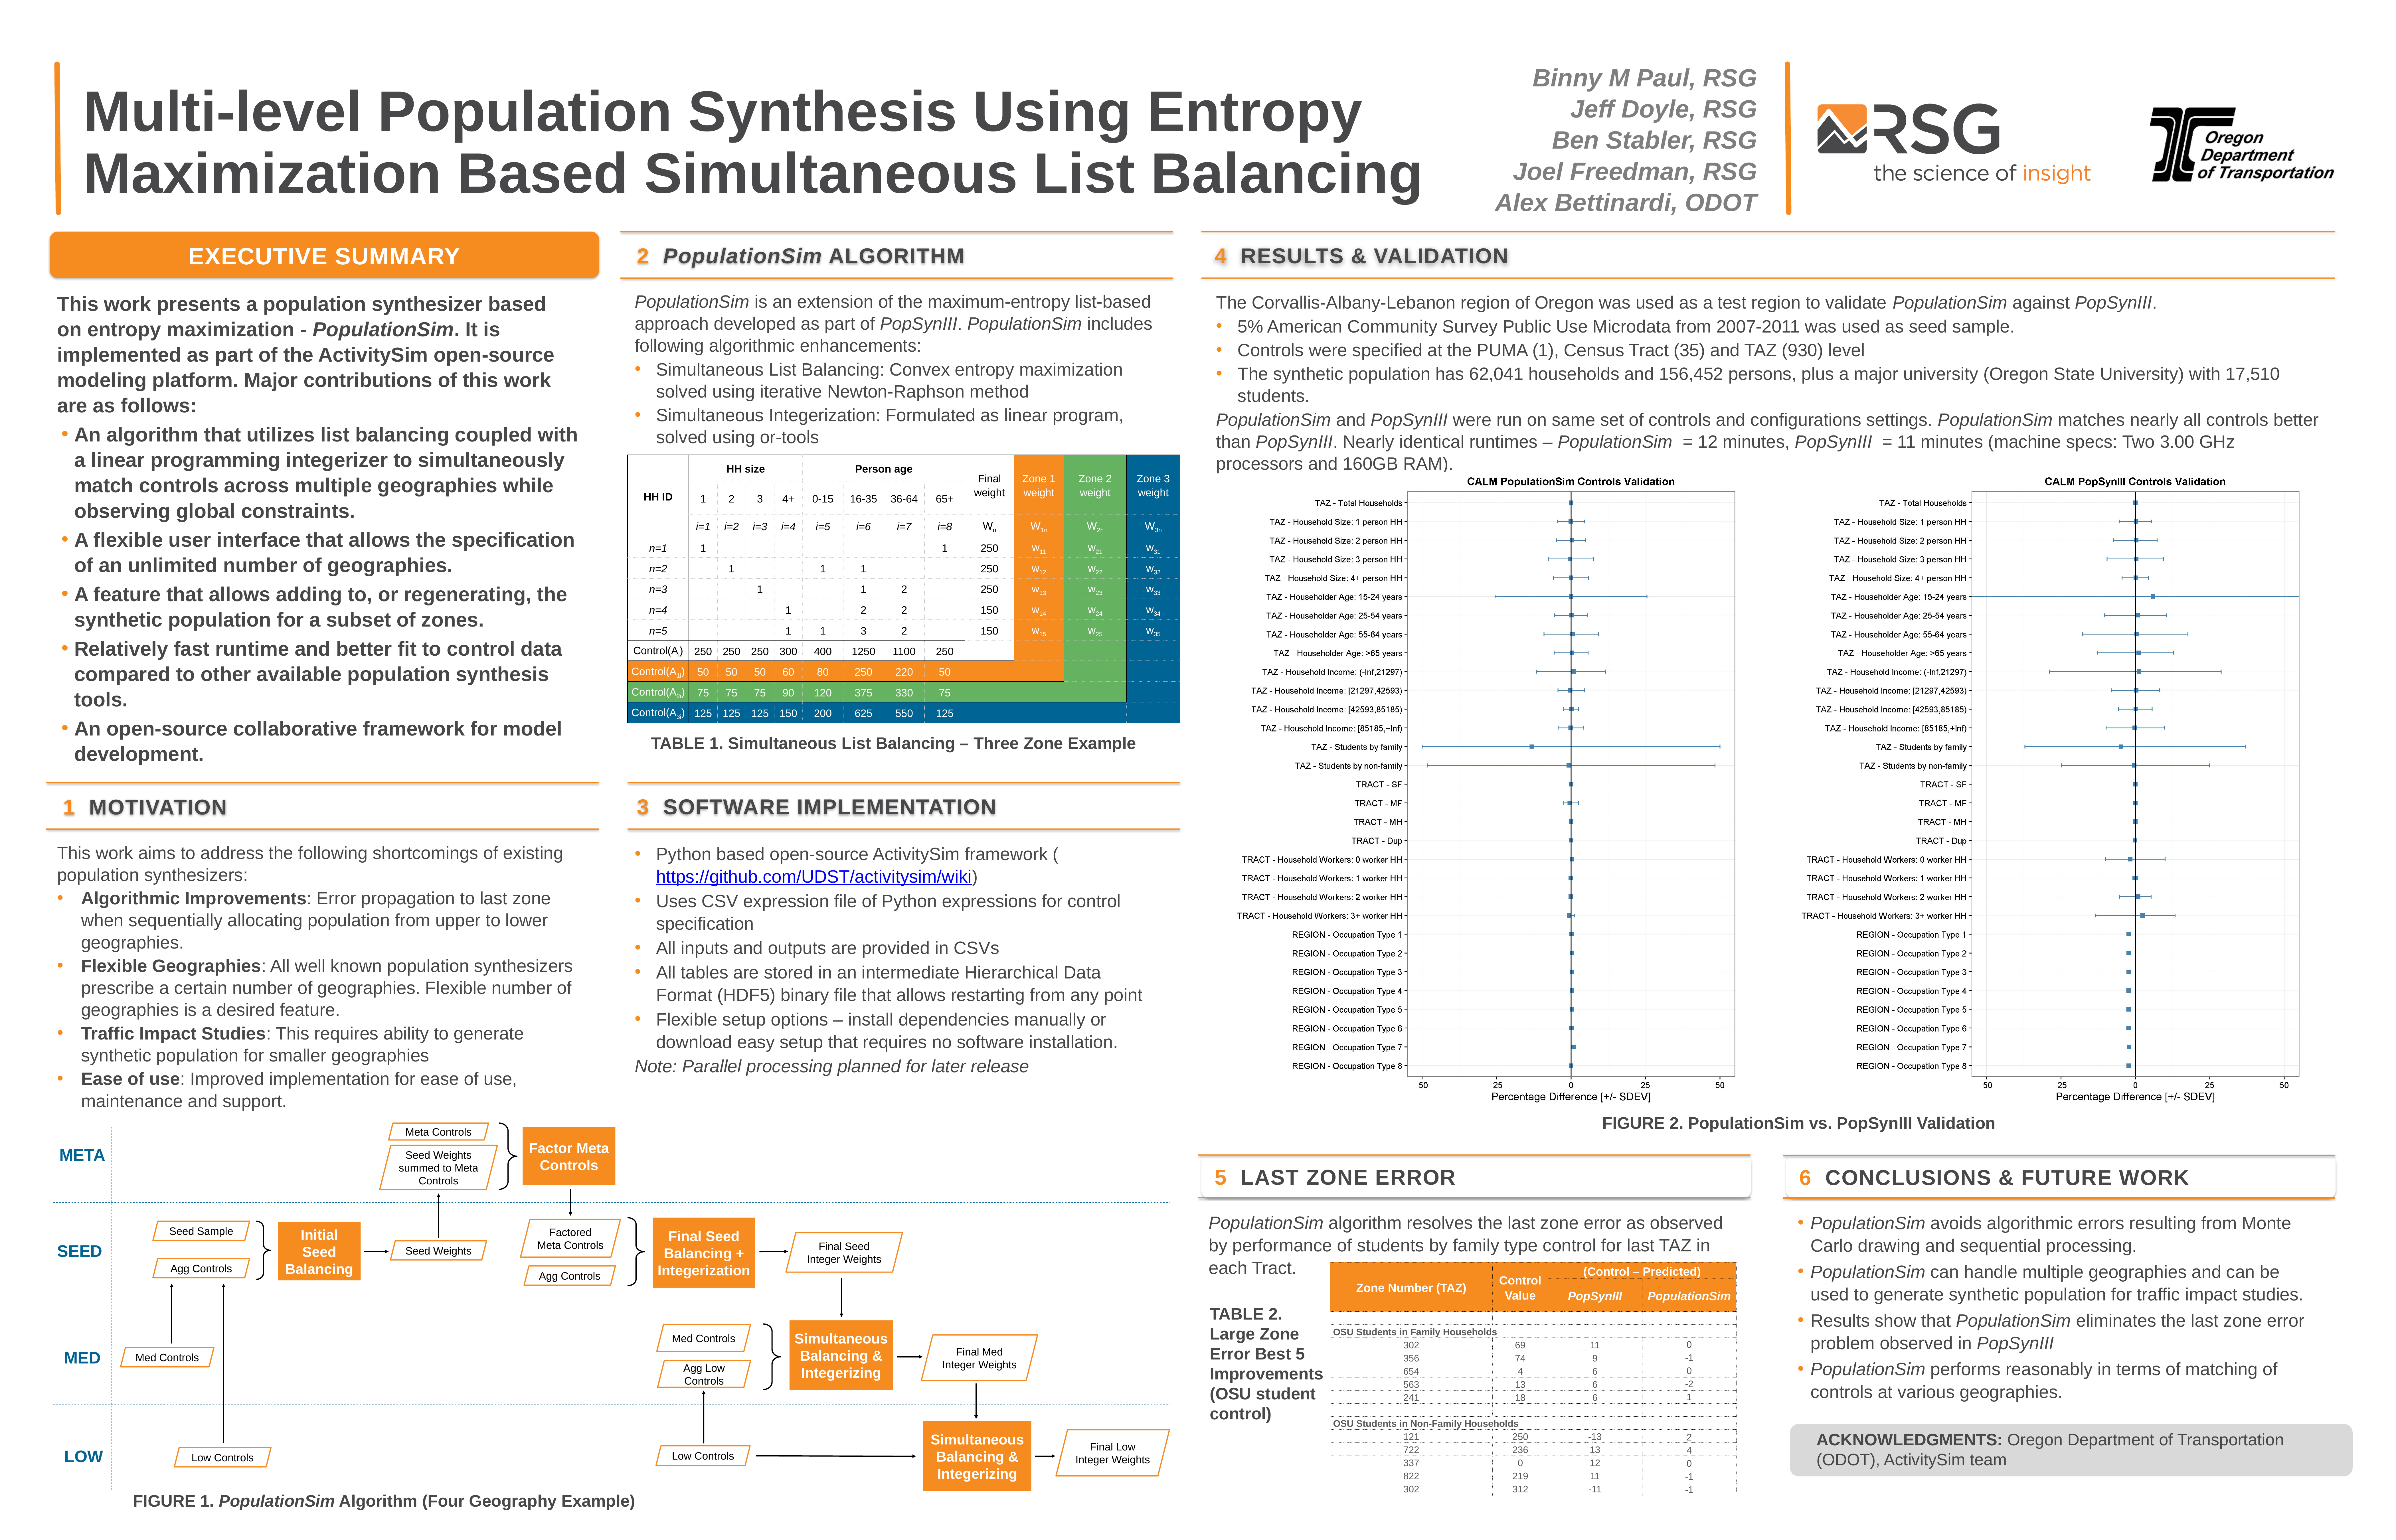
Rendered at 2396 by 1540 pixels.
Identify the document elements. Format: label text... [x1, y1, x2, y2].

table_cell 722 [1330, 1443, 1493, 1456]
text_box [48, 1123, 1170, 1491]
table_cell 74 [1493, 1351, 1548, 1364]
table_cell Control(A2i) [628, 682, 689, 702]
table_cell 36-64 [884, 481, 924, 515]
table_cell w13 [1014, 578, 1064, 599]
table_cell [689, 620, 717, 640]
table_cell 2 [884, 620, 924, 640]
table_cell i=4 [774, 515, 803, 537]
table_cell w23 [1064, 578, 1126, 599]
table_cell w31 [1127, 537, 1180, 558]
table_cell 0 [1642, 1338, 1736, 1351]
table_cell PopulationSim [1642, 1280, 1736, 1312]
table_header Zone 1 weight [1014, 455, 1064, 515]
table_header Final weight [965, 455, 1014, 515]
table_cell 150 [965, 620, 1014, 640]
table_cell 300 [774, 641, 803, 660]
table_cell 2 [884, 599, 924, 620]
table_cell 241 [1348, 1390, 1493, 1403]
table_cell w34 [1127, 599, 1180, 620]
table_cell 1 [843, 578, 884, 599]
table_cell -1 [1642, 1482, 1736, 1495]
table_cell [689, 578, 717, 599]
table_cell 250 [965, 537, 1014, 558]
table_cell 6 [1548, 1364, 1642, 1377]
table_cell [1548, 1403, 1642, 1417]
table_cell i=5 [803, 515, 843, 537]
table_cell [1014, 661, 1064, 681]
table_cell [1126, 702, 1180, 723]
table_cell 330 [884, 682, 924, 702]
table_cell 1 [803, 558, 843, 578]
table_cell w24 [1064, 599, 1126, 620]
table_cell 1 [774, 620, 803, 640]
table_cell 50 [689, 661, 717, 681]
table_cell W1n [1014, 515, 1064, 537]
table_cell 125 [689, 702, 717, 723]
table_cell 12 [1548, 1456, 1642, 1469]
table_cell [1127, 661, 1180, 682]
table_cell 75 [924, 682, 965, 702]
table_cell w22 [1064, 558, 1126, 578]
table_header HH size [689, 455, 803, 481]
table_cell 1100 [884, 641, 924, 660]
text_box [57, 64, 58, 212]
table_cell W3n [1127, 515, 1180, 537]
table_cell OSU Students in Non-Family Households [1330, 1417, 1736, 1430]
table_cell 150 [965, 599, 1014, 620]
table_cell 2 [884, 578, 924, 599]
table_cell i=7 [884, 515, 924, 537]
table_cell [717, 537, 746, 558]
table_cell [924, 578, 965, 599]
table_cell [1014, 640, 1064, 661]
table_cell n=4 [628, 599, 689, 620]
table_cell 250 [1493, 1430, 1548, 1443]
table_cell n=3 [628, 578, 689, 599]
table_cell 60 [774, 661, 803, 681]
table_cell 65+ [924, 481, 965, 515]
table_cell 220 [884, 661, 924, 681]
table_cell 654 [1348, 1364, 1493, 1377]
table_cell [717, 620, 746, 640]
table_cell 69 [1493, 1338, 1548, 1351]
table_cell [717, 578, 746, 599]
table_cell 337 [1330, 1456, 1493, 1469]
table_cell 0 [1493, 1456, 1548, 1469]
table_cell 2 [843, 599, 884, 620]
table_cell 121 [1330, 1430, 1493, 1443]
table_cell Control(Ai) [628, 641, 689, 660]
table_cell w21 [1064, 537, 1126, 558]
table_cell 400 [803, 641, 843, 660]
table_header HH ID [628, 455, 689, 537]
table_cell -1 [1642, 1351, 1736, 1364]
text_box Multi-level Population Synthesis Using Entropy Maximization Based Simultaneous List Balancing [83, 80, 1450, 204]
table_cell 250 [924, 641, 965, 660]
table_cell i=2 [717, 515, 746, 537]
table_cell [689, 558, 717, 578]
table_cell [746, 599, 774, 620]
table_cell 1 [774, 599, 803, 620]
table_cell [924, 558, 965, 578]
table_cell n=1 [628, 537, 689, 558]
table_cell w25 [1064, 620, 1126, 640]
table_cell 4 [1642, 1443, 1736, 1456]
table_cell 822 [1330, 1469, 1493, 1482]
text_box ACKNOWLEDGMENTS: Oregon Department of Transportation (ODOT), ActivitySim team [1816, 1418, 2344, 1469]
table_cell [774, 578, 803, 599]
table_cell [884, 537, 924, 558]
table_cell [924, 620, 965, 640]
table_cell [965, 640, 1014, 660]
table_cell 302 [1348, 1338, 1493, 1351]
table_cell [803, 599, 843, 620]
table_cell 75 [689, 682, 717, 702]
table_cell 125 [746, 702, 774, 723]
table_cell 1 [689, 537, 717, 558]
table_cell 6 [1548, 1390, 1642, 1403]
table_cell Wn [965, 515, 1014, 537]
picture [2150, 108, 2336, 182]
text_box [46, 783, 599, 1117]
table_header Zone 2 weight [1064, 455, 1126, 515]
table_cell [1064, 682, 1126, 702]
text_box [1789, 1423, 2353, 1477]
table_cell 13 [1493, 1377, 1548, 1390]
picture [1796, 472, 2305, 1107]
picture [1818, 104, 2091, 186]
table_cell [1642, 1312, 1736, 1325]
table_cell [884, 558, 924, 578]
table_cell [1493, 1403, 1548, 1417]
text_box FIGURE 1. PopulationSim Algorithm (Four Geography Example) [128, 1494, 647, 1515]
table_cell W2n [1064, 515, 1126, 537]
table_cell [746, 620, 774, 640]
text_box TABLE 1. Simultaneous List Balancing – Three Zone Example [646, 728, 1161, 757]
table_cell [965, 661, 1014, 681]
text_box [50, 232, 599, 770]
table_cell 80 [803, 661, 843, 681]
table_cell 4+ [774, 481, 803, 515]
table_cell w15 [1014, 620, 1064, 640]
table_cell 200 [803, 702, 843, 723]
table_cell 13 [1548, 1443, 1642, 1456]
table_cell PopSynIII [1548, 1280, 1642, 1312]
table_cell 250 [843, 661, 884, 681]
table_cell 250 [717, 641, 746, 660]
table_cell 75 [717, 682, 746, 702]
table_cell 3 [843, 620, 884, 640]
table_cell OSU Students in Family Households [1348, 1325, 1736, 1338]
table_cell 90 [774, 682, 803, 702]
text_box Binny M Paul, RSG Jeff Doyle, RSG Ben Stabler, RSG Joel Freedman, RSG Alex Bettinardi, ODOT [1450, 61, 1757, 216]
table_cell 9 [1548, 1351, 1642, 1364]
table_cell w12 [1014, 558, 1064, 578]
picture [1232, 472, 1740, 1107]
table_cell 312 [1493, 1482, 1548, 1495]
table_cell 18 [1493, 1390, 1548, 1403]
table_cell 50 [746, 661, 774, 681]
table_cell 250 [689, 641, 717, 660]
table_cell 1 [803, 620, 843, 640]
table_cell w11 [1014, 537, 1064, 558]
table_cell Control(A3i) [628, 702, 689, 723]
table_cell 356 [1348, 1351, 1493, 1364]
table_cell [1548, 1312, 1642, 1325]
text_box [1201, 232, 2336, 500]
table_cell [774, 537, 803, 558]
table_cell [1127, 640, 1180, 661]
table_cell i=3 [746, 515, 774, 537]
table_header Control Value [1493, 1280, 1548, 1312]
table_cell 1 [924, 537, 965, 558]
table_cell 16-35 [843, 481, 884, 515]
table_cell [843, 537, 884, 558]
table_cell [803, 578, 843, 599]
table_cell 236 [1493, 1443, 1548, 1456]
table_cell 1 [717, 558, 746, 578]
table_cell [1014, 682, 1064, 702]
table_cell w35 [1127, 620, 1180, 640]
table_header Zone 3 weight [1127, 455, 1180, 515]
table_cell 75 [746, 682, 774, 702]
table_cell 550 [884, 702, 924, 723]
table_cell 1 [746, 578, 774, 599]
table_cell w14 [1014, 599, 1064, 620]
table_cell 120 [803, 682, 843, 702]
table_cell 250 [965, 558, 1014, 578]
table_cell [1014, 702, 1064, 723]
table_cell -1 [1642, 1469, 1736, 1482]
table_cell [1348, 1312, 1493, 1325]
table_cell 302 [1330, 1482, 1493, 1495]
table_cell [1064, 661, 1126, 682]
table_header Zone Number (TAZ) [1330, 1280, 1493, 1312]
text_box FIGURE 2. PopulationSim vs. PopSynIII Validation [1598, 1107, 2055, 1137]
table_cell [965, 682, 1014, 702]
table_cell 6 [1548, 1377, 1642, 1390]
table_cell 1 [1642, 1390, 1736, 1403]
table_cell [774, 558, 803, 578]
table_cell n=2 [628, 558, 689, 578]
table_cell [1493, 1312, 1548, 1325]
table_cell 250 [746, 641, 774, 660]
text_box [1787, 64, 1789, 212]
table_cell [717, 599, 746, 620]
table_cell 150 [774, 702, 803, 723]
table_cell i=8 [924, 515, 965, 537]
table_cell i=1 [689, 515, 717, 537]
table_cell [1064, 640, 1126, 661]
table_cell [1064, 702, 1126, 723]
table_cell [965, 702, 1014, 723]
table_header Person age [803, 455, 965, 481]
table_cell 50 [924, 661, 965, 681]
table_cell [1642, 1403, 1736, 1417]
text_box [1782, 1155, 2336, 1402]
table_cell 50 [717, 661, 746, 681]
table_cell 250 [965, 578, 1014, 599]
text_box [620, 232, 1173, 448]
table_cell 2 [1642, 1430, 1736, 1443]
table_cell [746, 558, 774, 578]
table_cell [1348, 1403, 1493, 1417]
table_cell 11 [1548, 1469, 1642, 1482]
table_cell i=6 [843, 515, 884, 537]
text_box TABLE 2. Large Zone Error Best 5 Improvements (OSU student control) [1205, 1298, 1348, 1428]
table_cell 0-15 [803, 481, 843, 515]
table_cell -11 [1548, 1482, 1642, 1495]
table_cell [689, 599, 717, 620]
table_cell n=5 [628, 620, 689, 640]
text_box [624, 783, 1180, 1079]
table_cell [803, 537, 843, 558]
table_cell 125 [924, 702, 965, 723]
table_cell 125 [717, 702, 746, 723]
table_cell 563 [1348, 1377, 1493, 1390]
table_cell w33 [1127, 578, 1180, 599]
table_cell [924, 599, 965, 620]
table_cell -13 [1548, 1430, 1642, 1443]
table_cell 2 [717, 481, 746, 515]
table_cell -2 [1642, 1377, 1736, 1390]
table_cell Control(A1i) [628, 661, 689, 681]
table_cell 4 [1493, 1364, 1548, 1377]
table_cell 0 [1642, 1456, 1736, 1469]
table_cell w32 [1127, 558, 1180, 578]
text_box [1198, 1155, 1751, 1277]
table_cell 625 [843, 702, 884, 723]
table_cell 3 [746, 481, 774, 515]
table_cell [746, 537, 774, 558]
table_cell 1250 [843, 641, 884, 660]
table_cell 1 [689, 481, 717, 515]
table_cell [1127, 682, 1180, 702]
table_cell 1 [843, 558, 884, 578]
table_cell 219 [1493, 1469, 1548, 1482]
table_cell 0 [1642, 1364, 1736, 1377]
table_cell 375 [843, 682, 884, 702]
table_cell 11 [1548, 1338, 1642, 1351]
